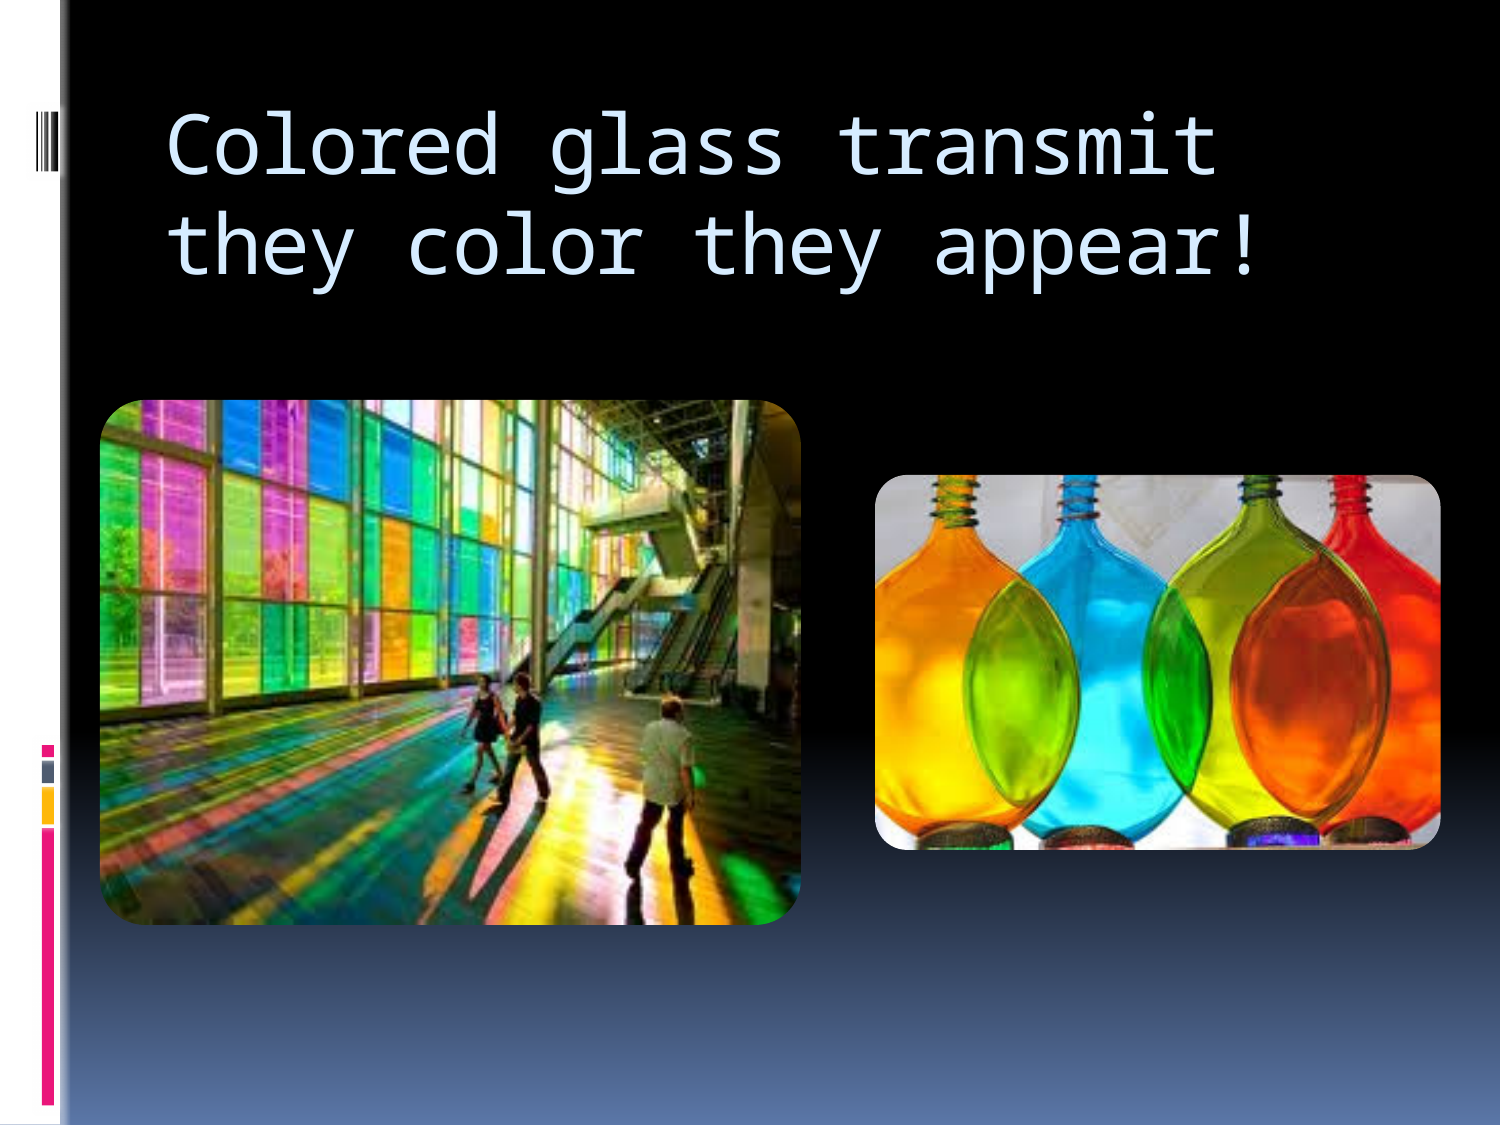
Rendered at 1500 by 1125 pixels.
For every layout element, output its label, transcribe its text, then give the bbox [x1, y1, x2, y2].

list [99, 399, 802, 926]
title Colored glass transmit they color they appear! [150, 83, 1425, 234]
picture [874, 474, 1442, 851]
